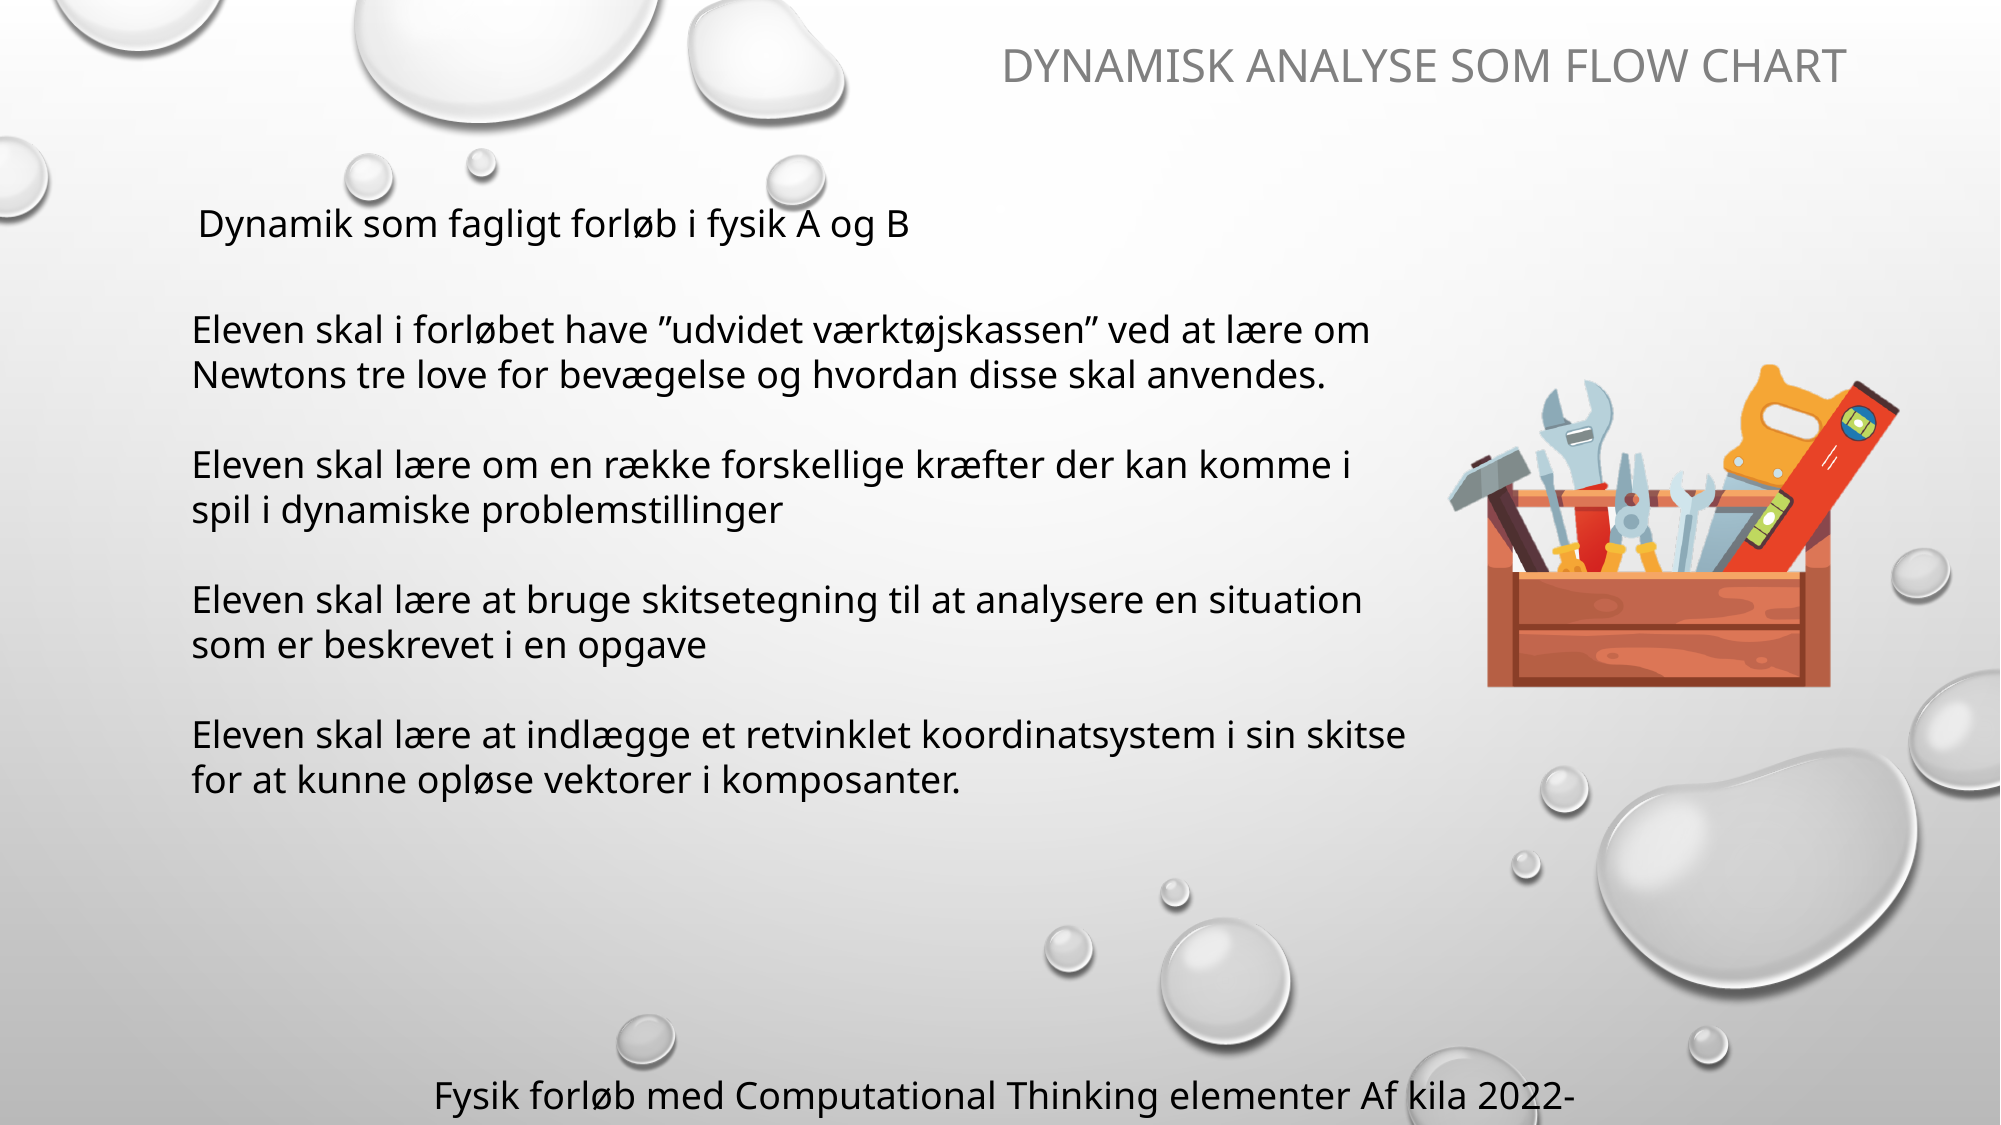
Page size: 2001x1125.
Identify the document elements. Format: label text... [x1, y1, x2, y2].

picture [0, 0, 2000, 1125]
text_box Dynamik som fagligt forløb i fysik A og B [182, 192, 1627, 253]
text_box Eleven skal i forløbet have ”udvidet værktøjskassen” ved at lære om Newtons tre love for bevægelse og hvordan disse skal anvendes. Eleven skal lære om en række forskellige kræfter der kan komme i spil i dynamiske problemstillinger Eleven skal lære at bruge skitsetegning til at analysere en situation som er beskrevet i en opgave Eleven skal lære at indlægge et retvinklet koordinatsystem i sin skitse for at kunne opløse vektorer i komposanter. [176, 253, 1425, 854]
text_box Fysik forløb med Computational Thinking elementer Af kila 2022-10-27 [418, 1064, 1627, 1125]
subtitle Dynamisk analyse som FLOW Chart [883, 18, 1965, 105]
